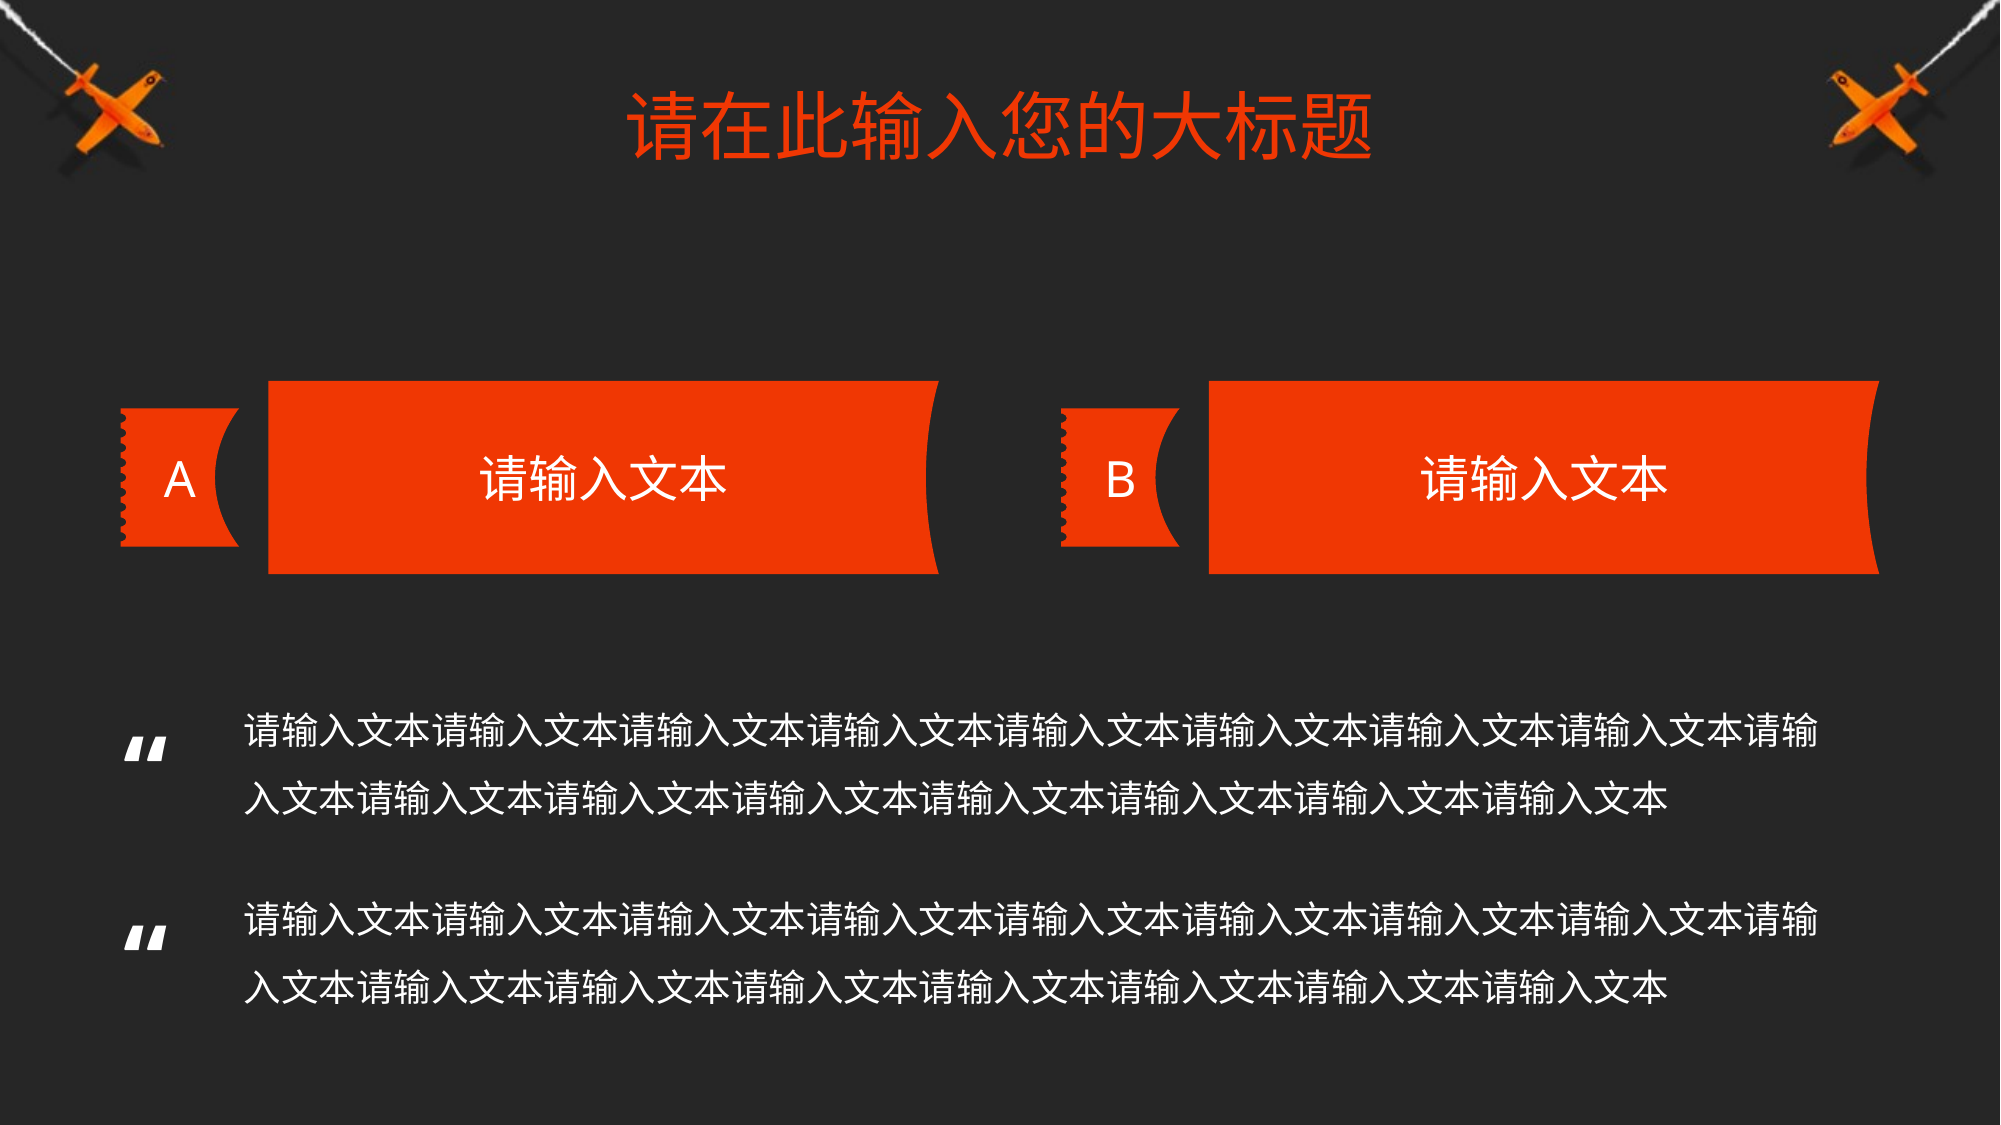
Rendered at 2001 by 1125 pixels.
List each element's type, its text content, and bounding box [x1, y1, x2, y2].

text_box A [119, 407, 242, 548]
text_box 请输入文本请输入文本请输入文本请输入文本请输入文本请输入文本请输入文本请输入文本请输入文本请输入文本请输入文本请输入文本请输入文本请输入文本请输入文本请输入文本 [228, 681, 1857, 823]
picture [0, 0, 2000, 1125]
text_box 请输入文本请输入文本请输入文本请输入文本请输入文本请输入文本请输入文本请输入文本请输入文本请输入文本请输入文本请输入文本请输入文本请输入文本请输入文本请输入文本 [228, 871, 1857, 1012]
text_box “ [108, 701, 214, 836]
text_box 请输入文本 [1207, 379, 1881, 576]
text_box “ [108, 890, 214, 1025]
text_box B [1060, 407, 1182, 548]
title 请在此输入您的大标题 [179, 60, 1821, 200]
text_box 请输入文本 [267, 379, 941, 576]
